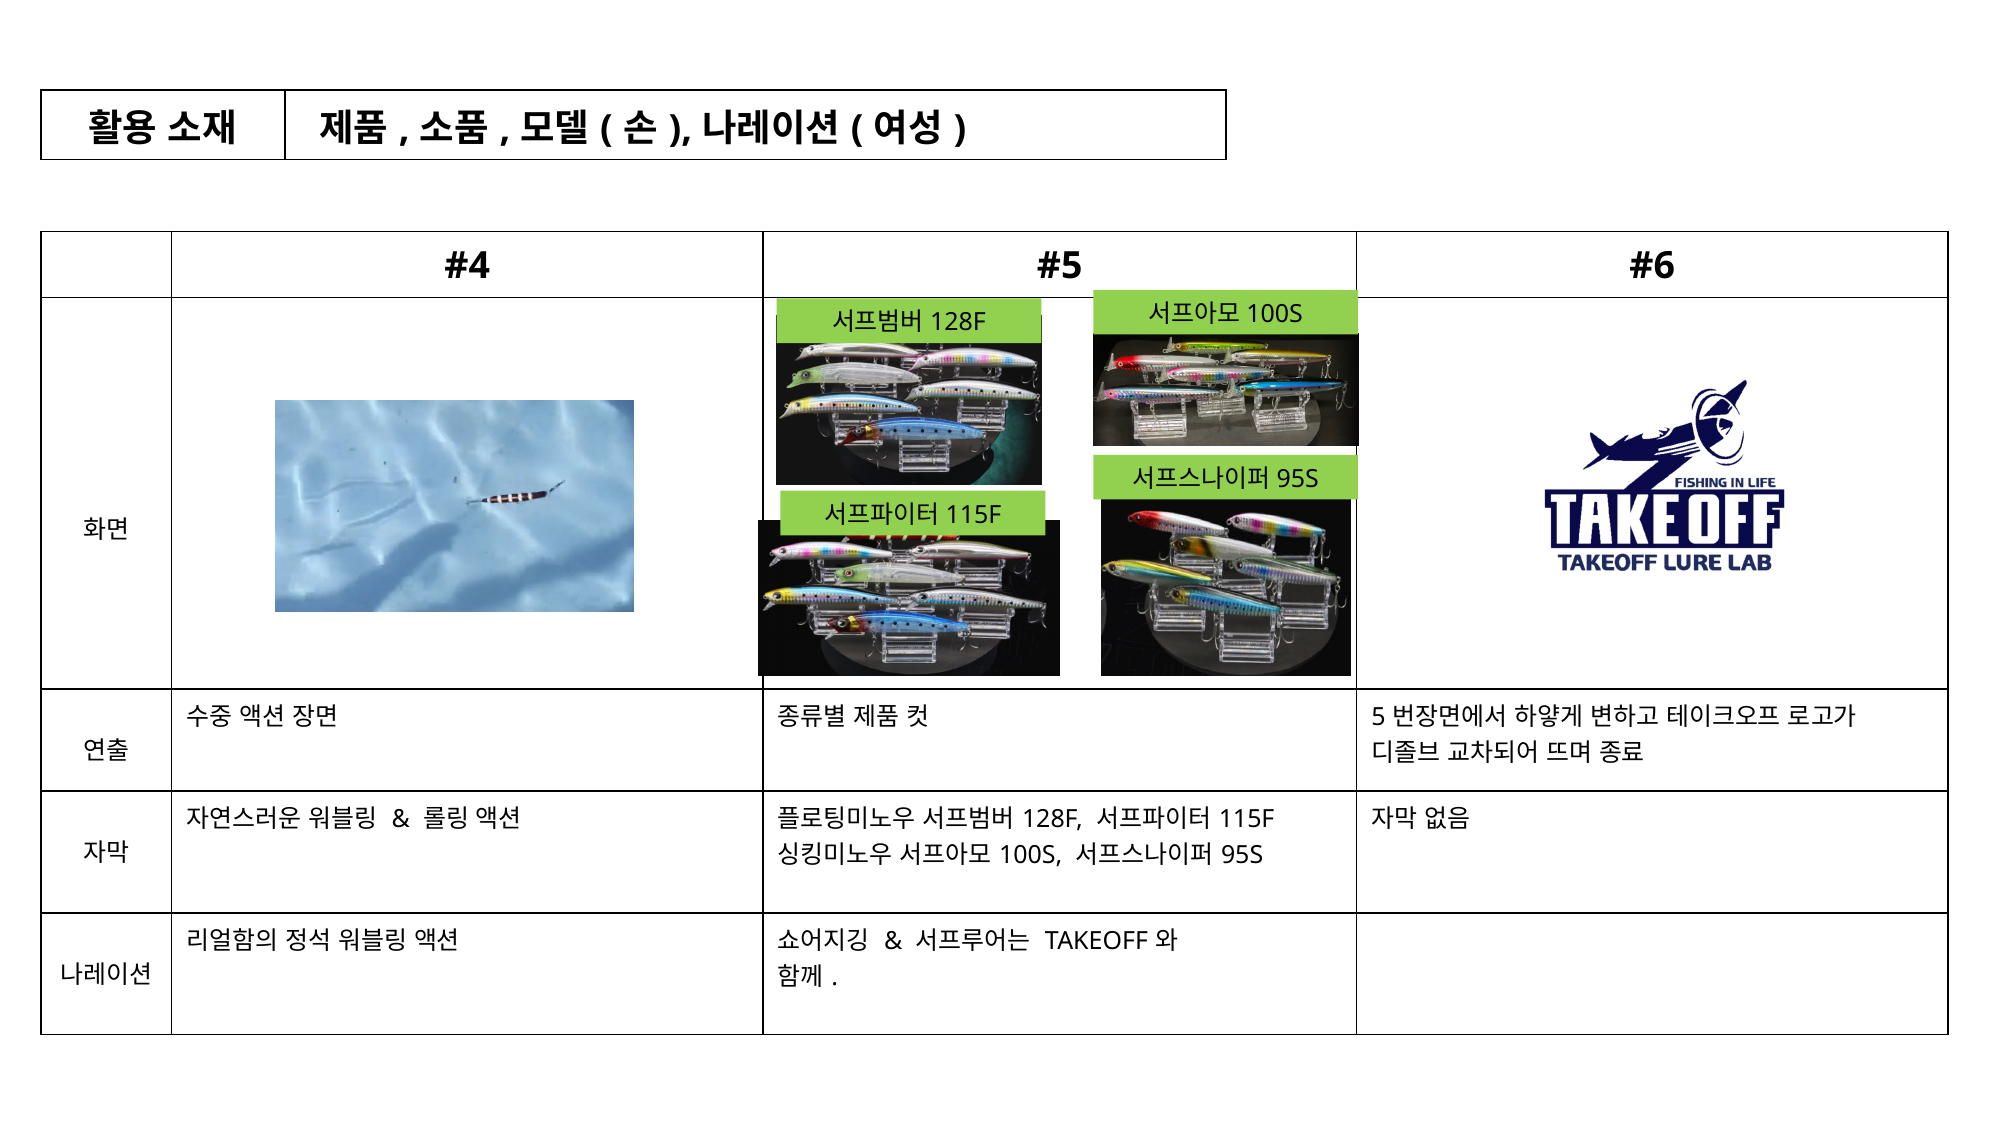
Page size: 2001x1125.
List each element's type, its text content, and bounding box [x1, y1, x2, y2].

table_cell 연출 [42, 690, 171, 790]
table_cell 리얼함의 정석 워블링 액션 [172, 914, 762, 1034]
table_cell [764, 298, 1356, 688]
table_cell 자막 없음 [1357, 792, 1947, 912]
table_header #4 [172, 232, 762, 297]
table_header 활용 소재 [42, 91, 284, 159]
picture [275, 400, 634, 613]
picture [1101, 499, 1351, 676]
picture [1495, 309, 1828, 643]
table_header #6 [1357, 232, 1947, 297]
table_cell 종류별 제품 컷 [764, 690, 1356, 790]
table_header #5 [764, 232, 1356, 297]
table_cell 자막 [42, 792, 171, 912]
table_header 제품,소품,모델(손),나레이션(여성) [286, 91, 1225, 159]
text_box 서프아모100S [1093, 289, 1359, 333]
picture [1093, 333, 1359, 446]
table_cell 쇼어지깅 & 서프루어는 TAKEOFF와 함께. [764, 914, 1356, 1034]
table_cell 자연스러운 워블링 & 롤링 액션 [172, 792, 762, 912]
table_cell [1357, 298, 1947, 688]
table_cell 5번장면에서 하얗게 변하고 테이크오프 로고가 디졸브 교차되어 뜨며 종료 [1357, 690, 1947, 790]
text_box 서프스나이퍼95S [1093, 454, 1359, 500]
table_cell 수중 액션 장면 [172, 690, 762, 790]
table_cell 플로팅미노우 서프범버128F, 서프파이터115F 싱킹미노우 서프아모100S, 서프스나이퍼95S [764, 792, 1356, 912]
picture [776, 315, 1042, 485]
text_box 서프범버128F [776, 298, 1042, 315]
table_header [42, 232, 171, 297]
table_cell 화면 [42, 298, 171, 688]
table_cell [1357, 914, 1947, 1034]
table_cell 나레이션 [42, 914, 171, 1034]
picture [758, 520, 1060, 676]
text_box 서프파이터115F [780, 490, 1046, 520]
table_cell [172, 298, 762, 688]
